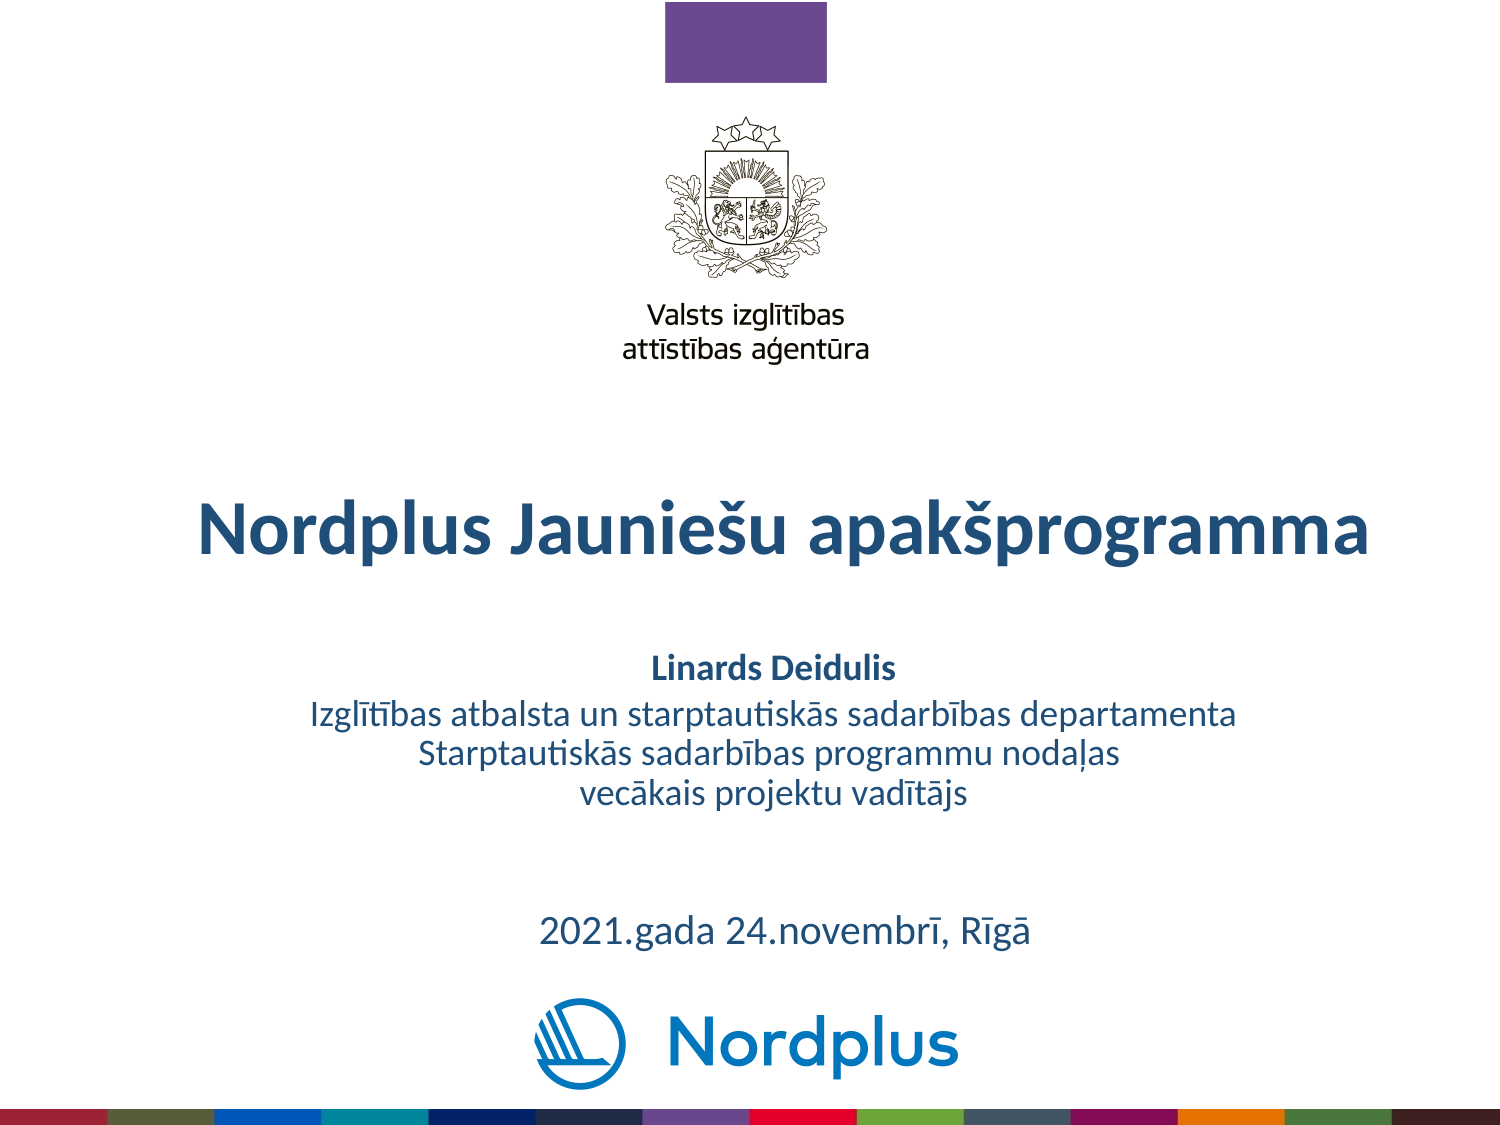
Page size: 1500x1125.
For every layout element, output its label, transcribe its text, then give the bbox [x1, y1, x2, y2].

picture [0, 0, 1500, 1125]
text_box Linards Deidulis Izglītības atbalsta un starptautiskās sadarbības departamenta Starptautiskās sadarbības programmu nodaļas vecākais projektu vadītājs [154, 641, 1394, 821]
text_box 2021.gada 24.novembrī, Rīgā [318, 894, 1252, 995]
title Nordplus Jauniešu apakšprogramma [175, 456, 1394, 579]
